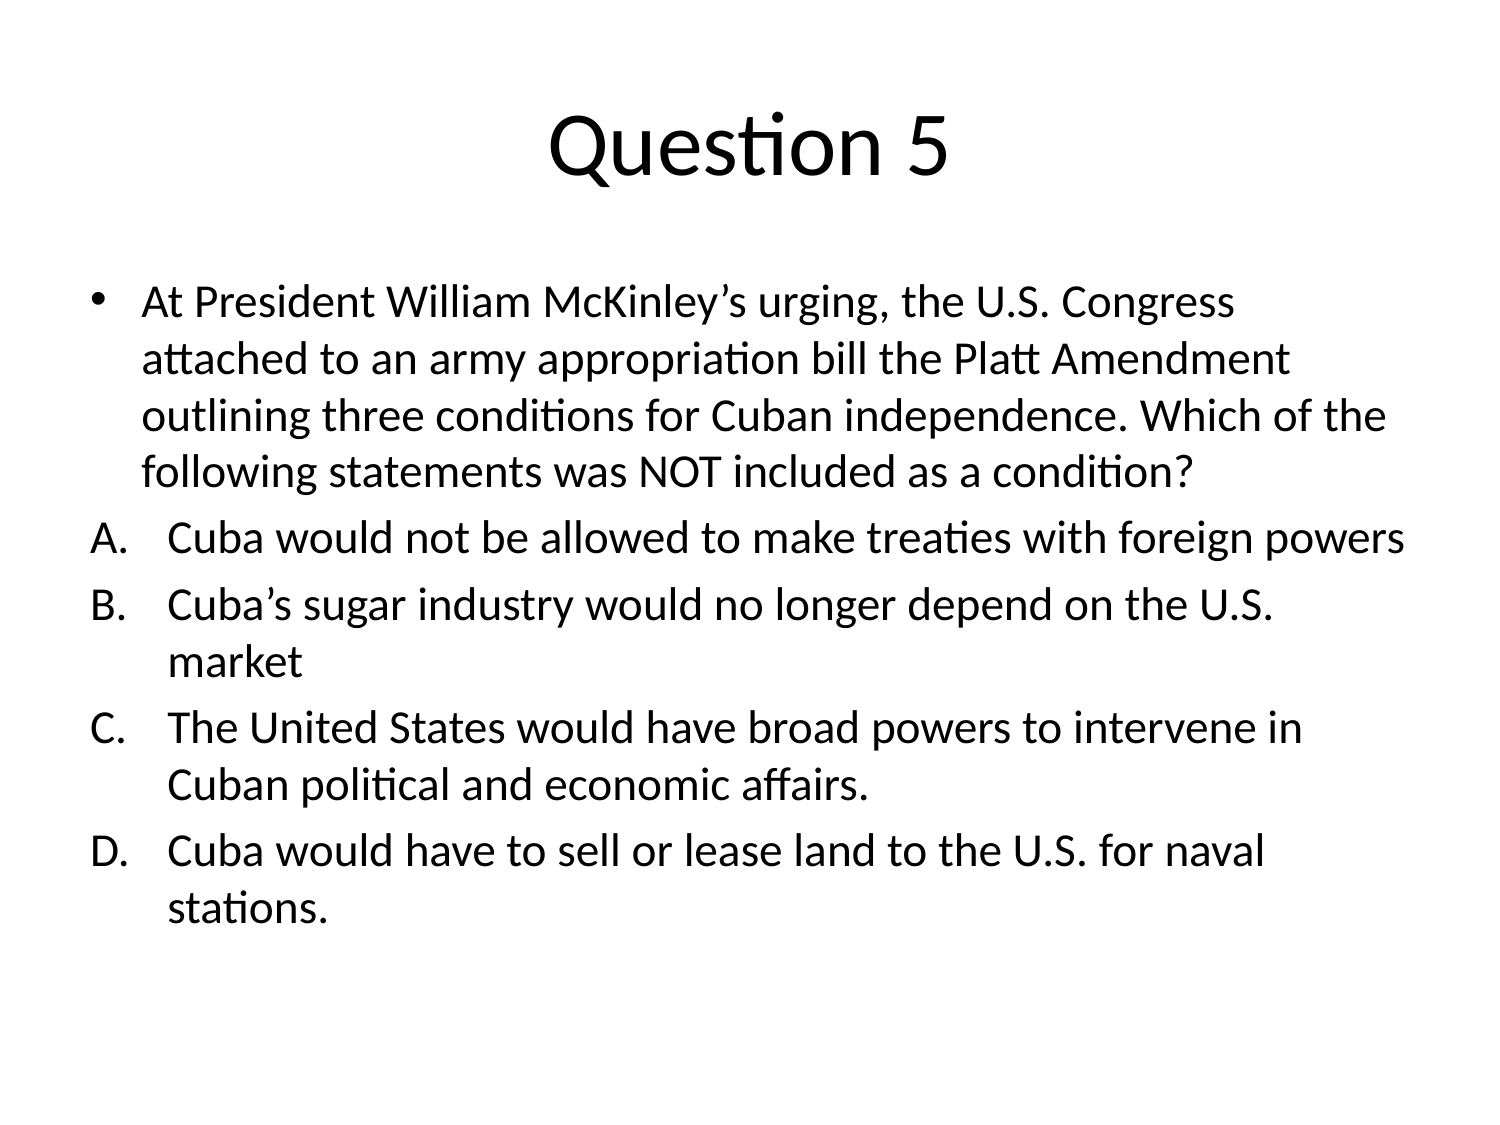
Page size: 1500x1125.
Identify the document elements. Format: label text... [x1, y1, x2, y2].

list At President William McKinley’s urging, the U.S. Congress attached to an army appropriation bill the Platt Amendment outlining three conditions for Cuban independence. Which of the following statements was NOT included as a condition? Cuba would not be allowed to make treaties with foreign powers Cuba’s sugar industry would no longer depend on the U.S. market The United States would have broad powers to intervene in Cuban political and economic affairs. Cuba would have to sell or lease land to the U.S. for naval stations. [75, 262, 1425, 1005]
title Question 5 [75, 45, 1425, 233]
